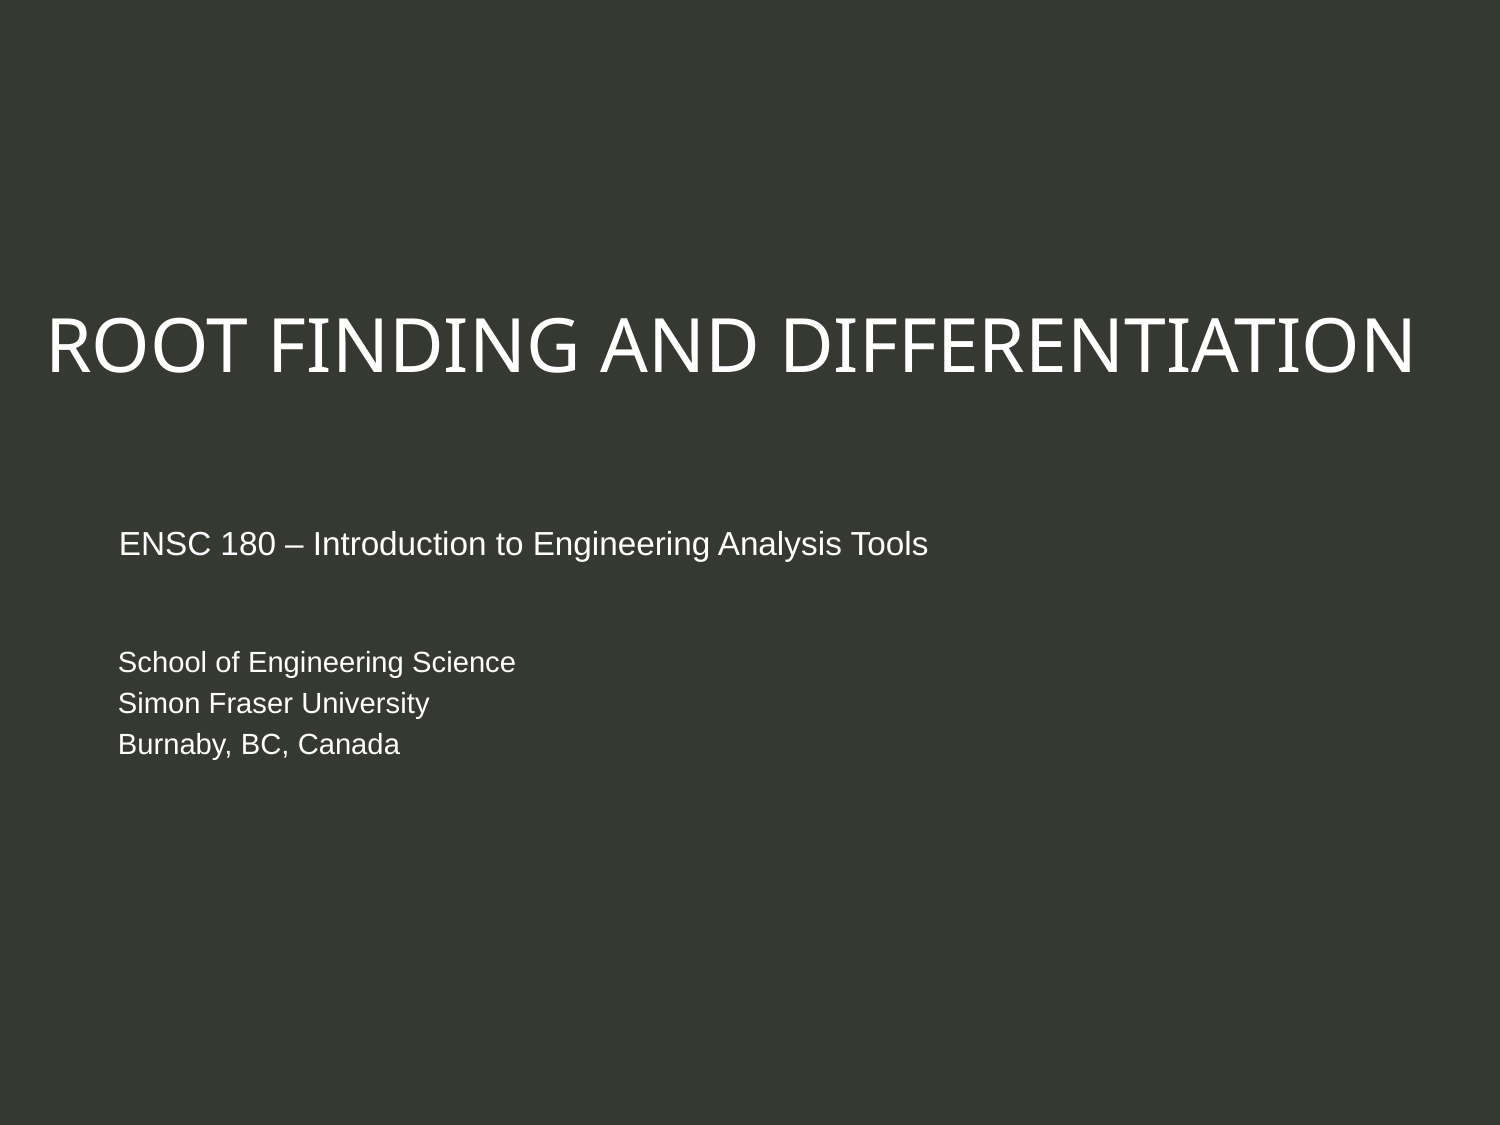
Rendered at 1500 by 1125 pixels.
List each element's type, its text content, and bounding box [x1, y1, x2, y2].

subtitle ENSC 180 – Introduction to Engineering Analysis Tools [103, 514, 1430, 591]
title Root Finding and differentiation [29, 290, 1493, 391]
